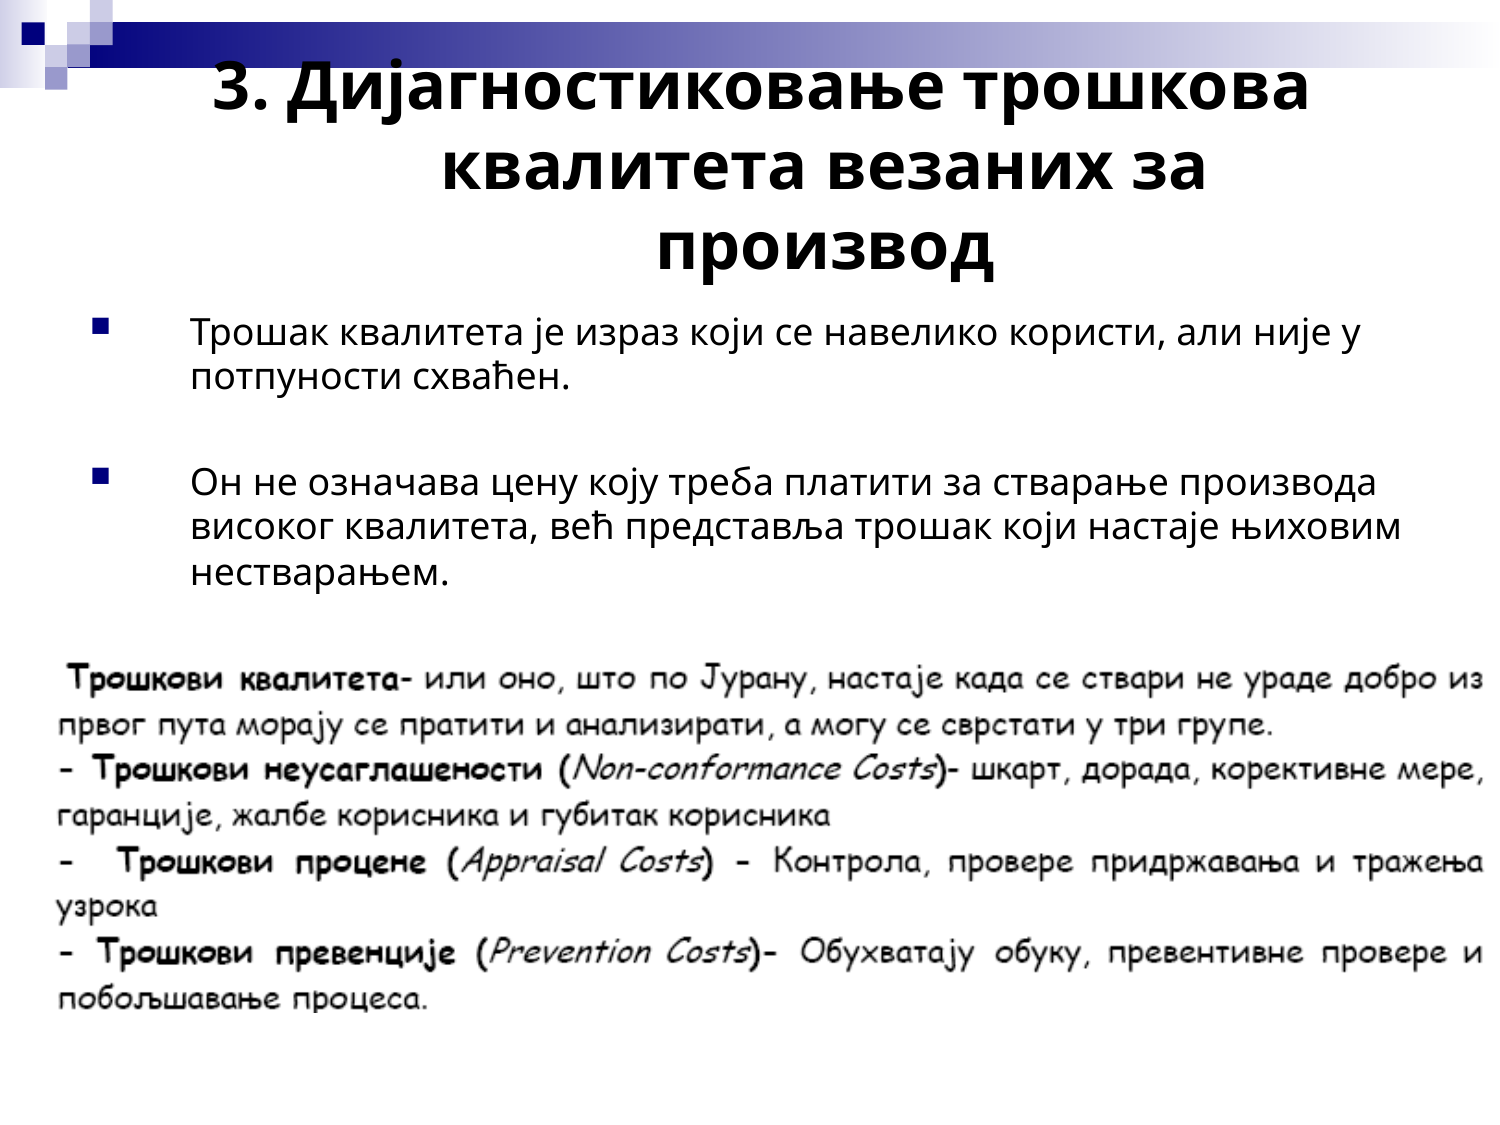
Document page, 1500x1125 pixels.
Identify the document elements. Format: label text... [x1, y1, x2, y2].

picture [49, 654, 1488, 1013]
list Трошак квалитета је израз који се навелико користи, али није у потпуности схваћен. Он не означава цену коју треба платити за стварање производа високог квалитета, већ представља трошак који настаје њиховим нестварањем. [74, 299, 1426, 651]
title 3. Дијагностиковање трошкова квалитета везаних за производ [137, 87, 1388, 238]
